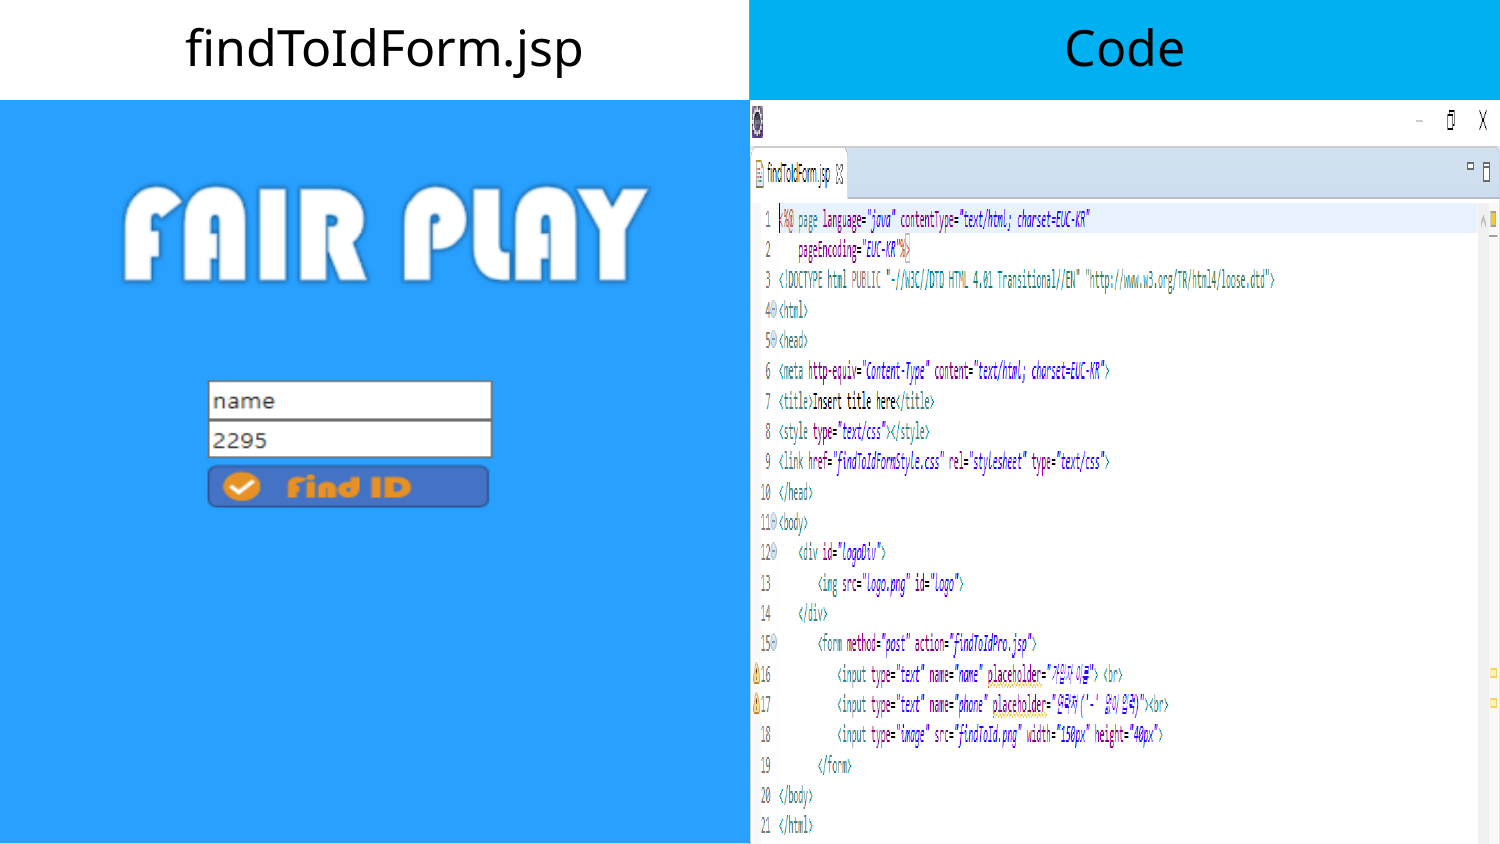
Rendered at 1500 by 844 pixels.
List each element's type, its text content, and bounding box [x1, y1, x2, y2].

list findToIdForm.jsp [146, 15, 623, 77]
picture [0, 100, 1500, 844]
text_box Code [990, 16, 1260, 78]
